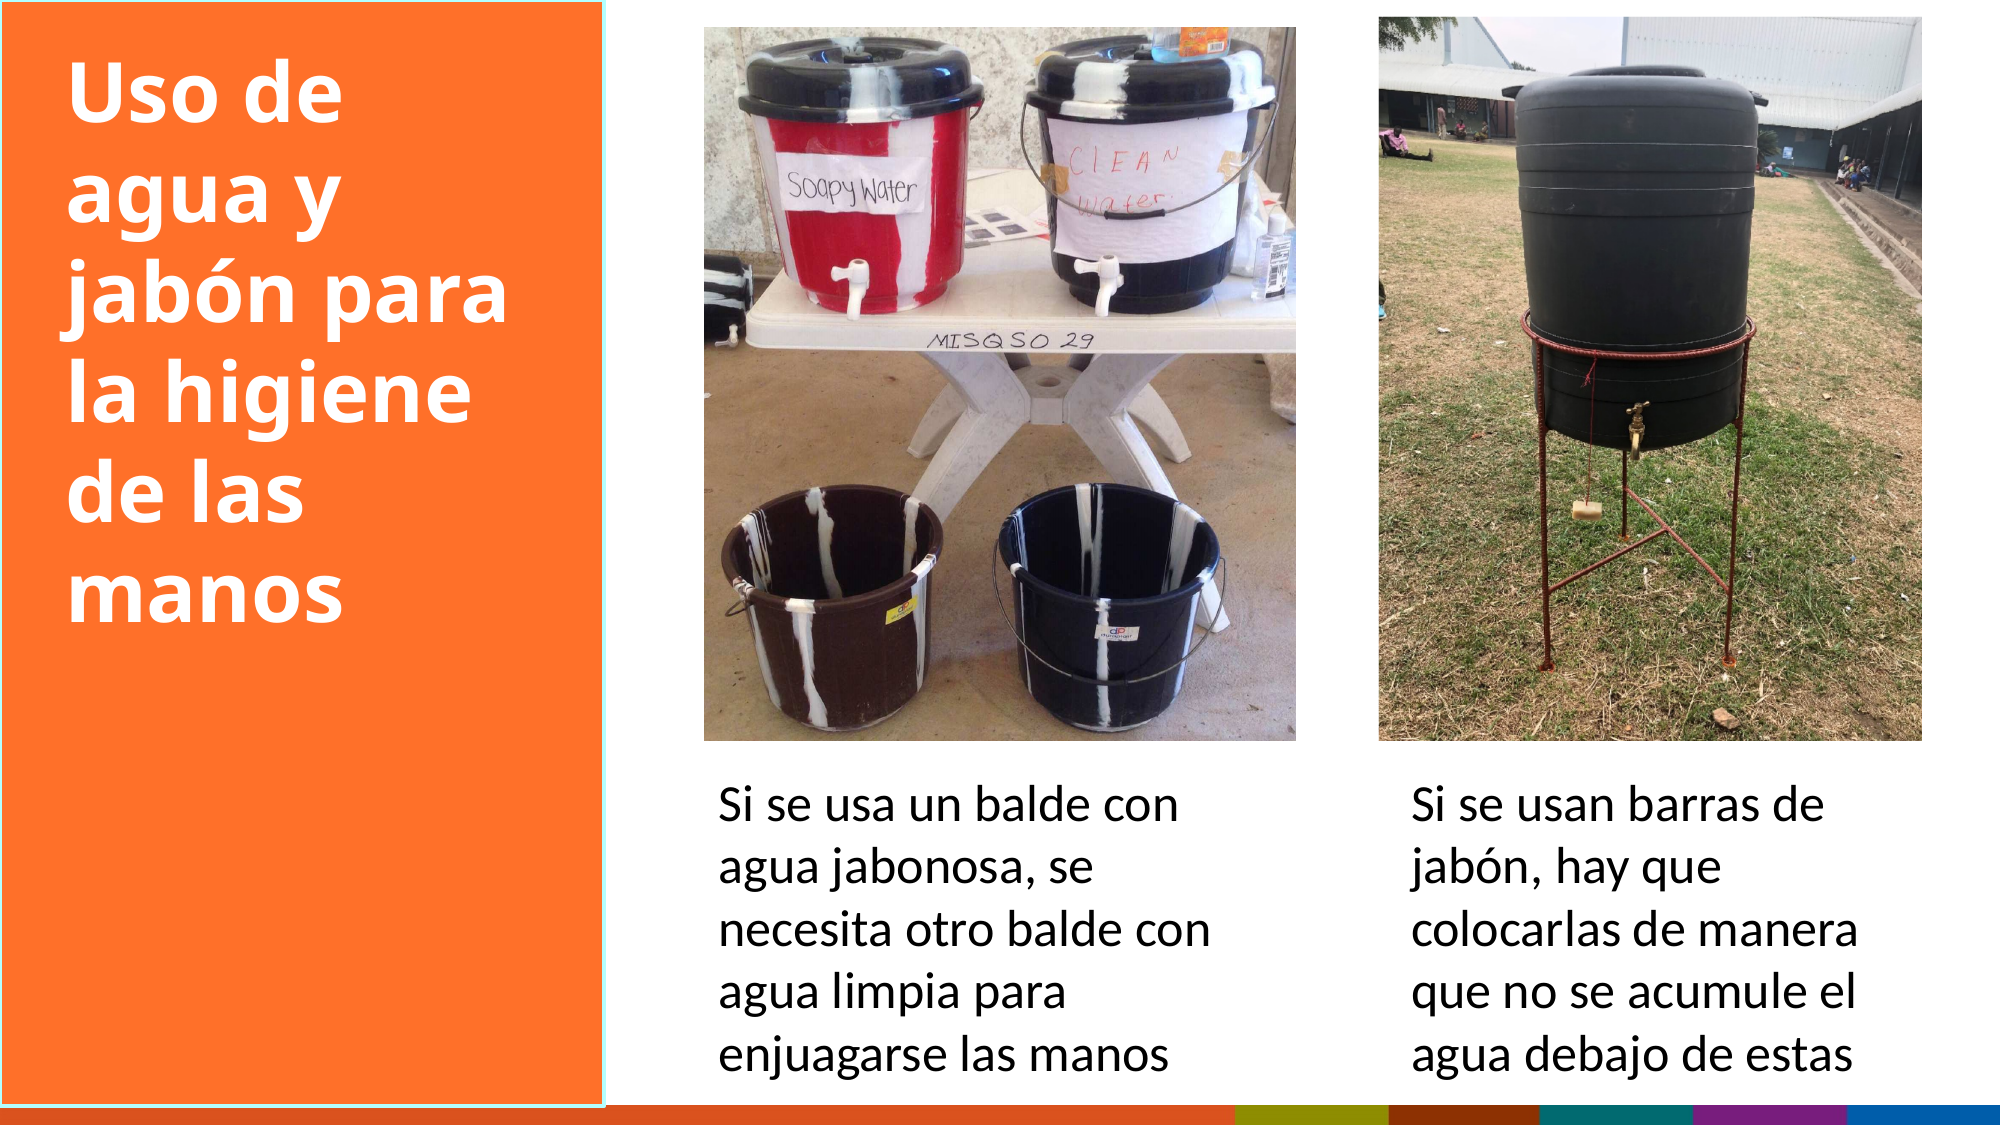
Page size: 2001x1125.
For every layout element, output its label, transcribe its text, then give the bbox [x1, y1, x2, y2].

picture [703, 17, 2000, 741]
text_box Si se usan barras de jabón, hay que colocarlas de manera que no se acumule el agua debajo de estas [1396, 761, 1940, 1089]
text_box Si se usa un balde con agua jabonosa, se necesita otro balde con agua limpia para enjuagarse las manos [704, 761, 1296, 1089]
title Uso de agua y jabón para la higiene de las manos [50, 459, 554, 647]
picture [0, 1105, 2000, 1125]
text_box [0, 0, 606, 1108]
